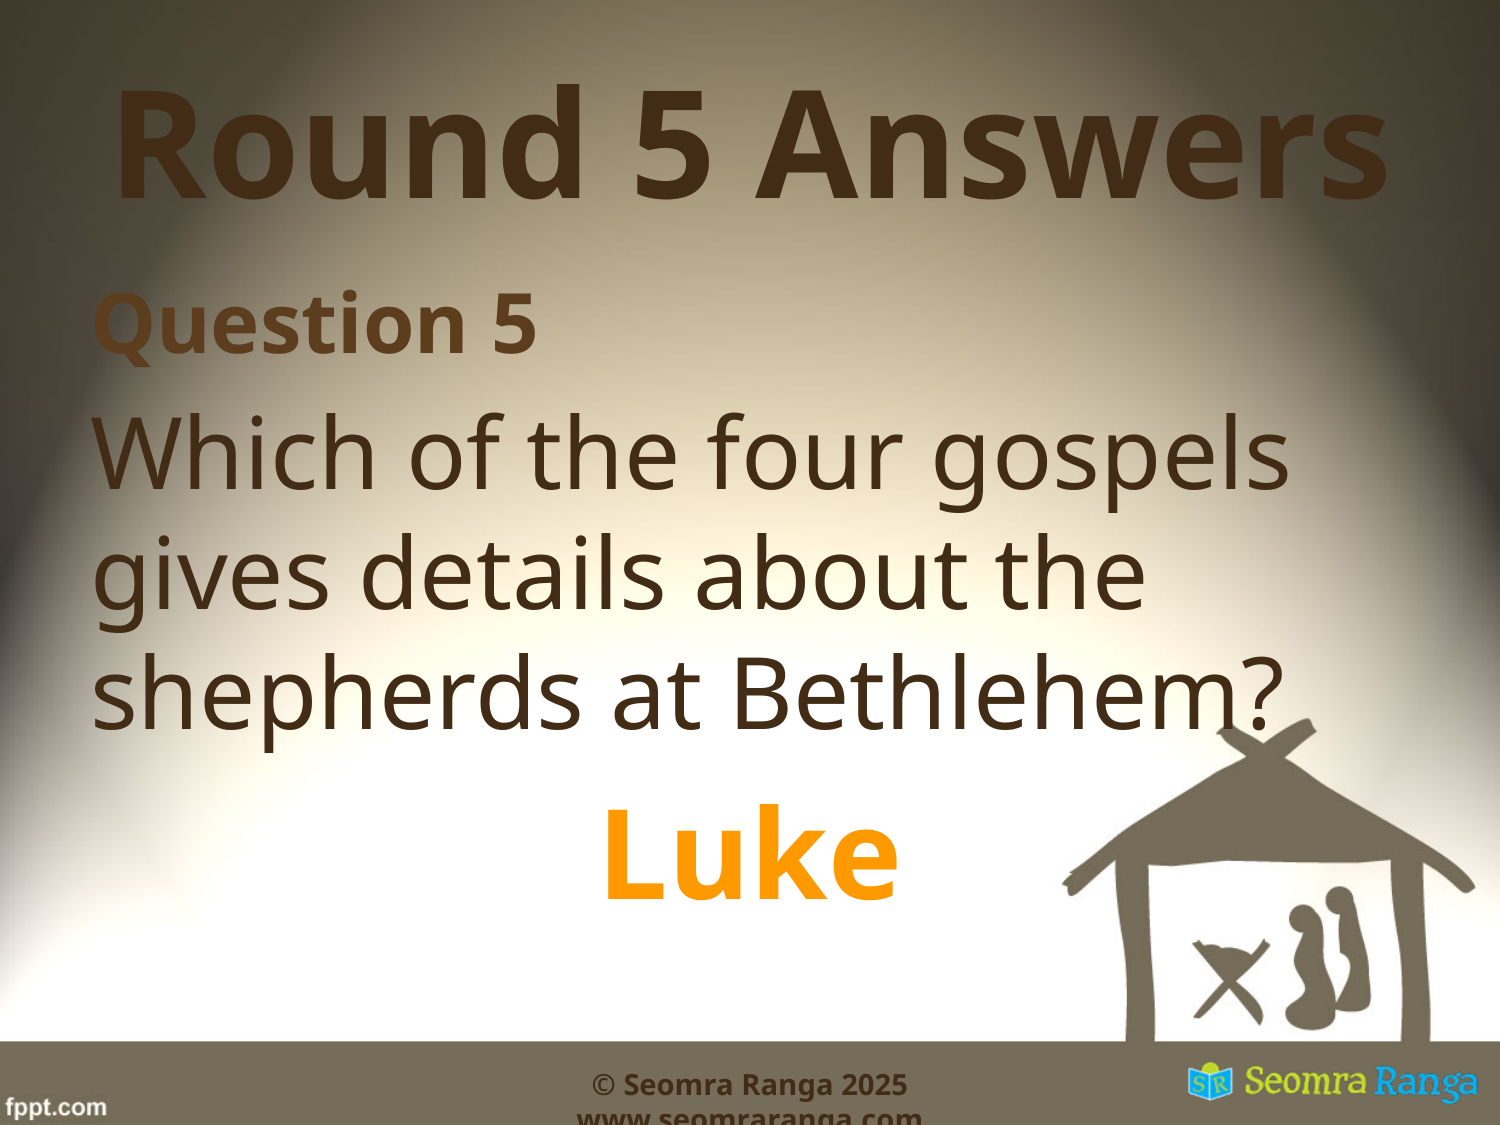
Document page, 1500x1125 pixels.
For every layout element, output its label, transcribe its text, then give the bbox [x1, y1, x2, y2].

list Question 5 Which of the four gospels gives details about the shepherds at Bethlehem? Luke [75, 262, 1425, 1005]
picture [0, 0, 1500, 1125]
text_box © Seomra Ranga 2025 www.seomraranga.com [401, 1058, 1099, 1125]
title Round 5 Answers [75, 45, 1425, 233]
